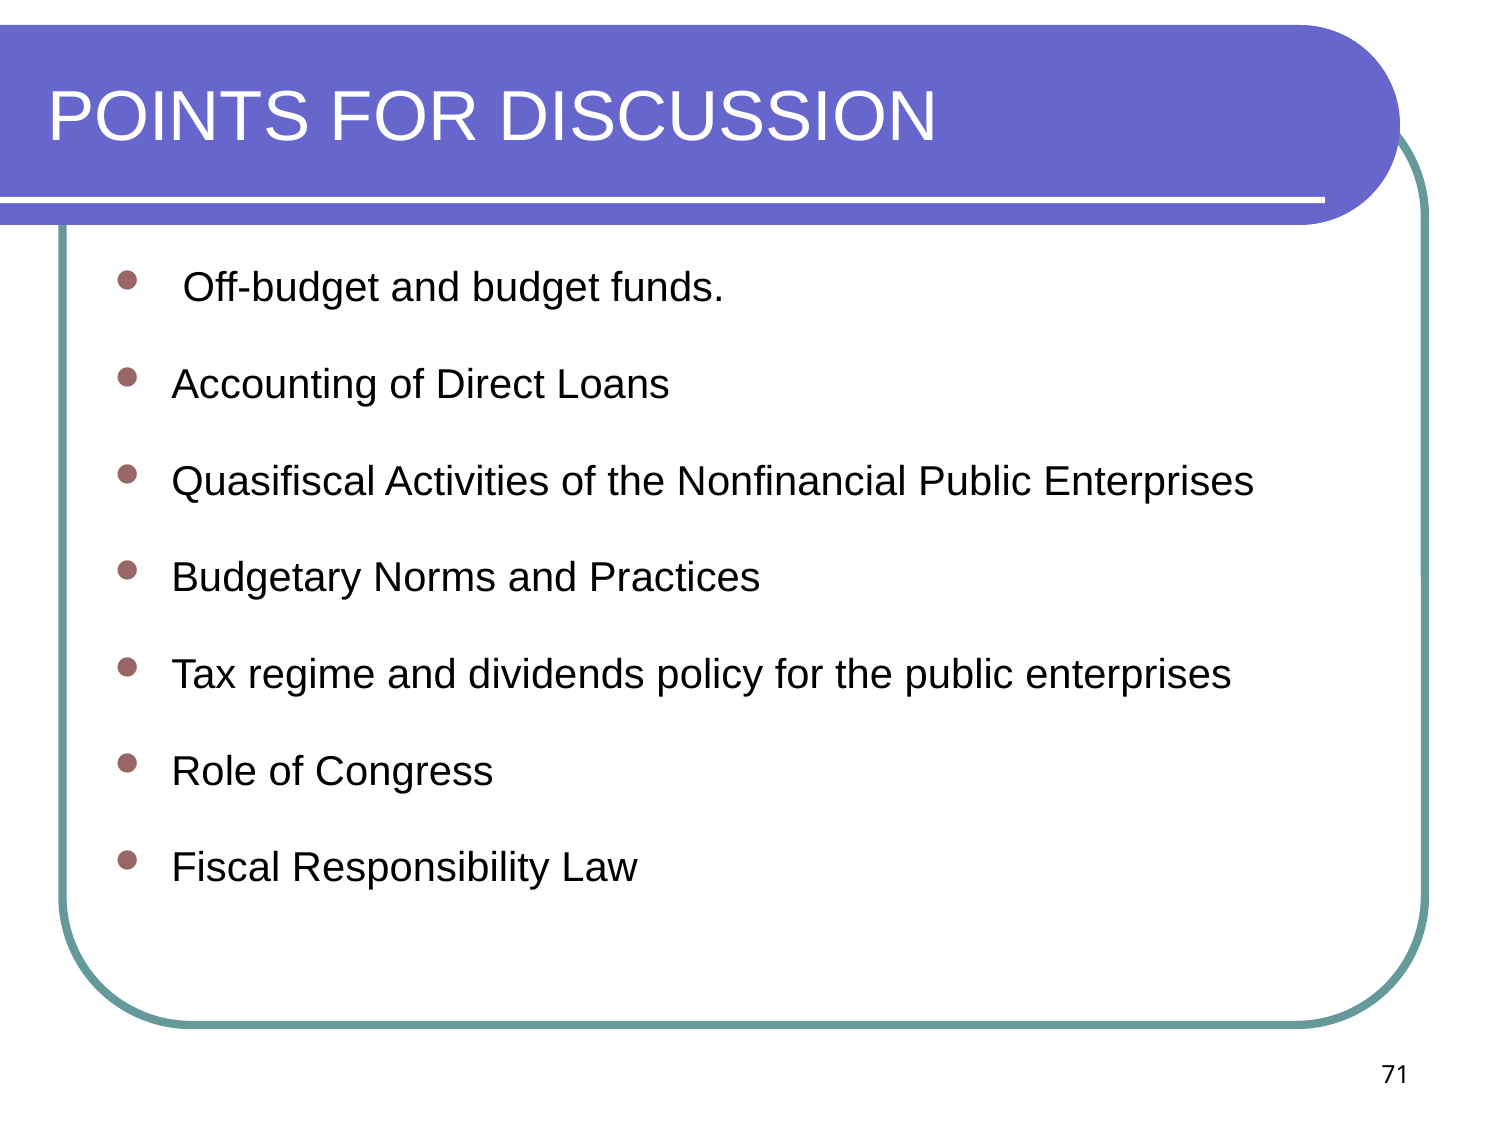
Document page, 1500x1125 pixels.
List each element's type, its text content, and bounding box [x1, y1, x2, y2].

list Off-budget and budget funds. Accounting of Direct Loans Quasifiscal Activities of the Nonfinancial Public Enterprises Budgetary Norms and Practices Tax regime and dividends policy for the public enterprises Role of Congress Fiscal Responsibility Law [99, 262, 1401, 988]
title POINTS FOR DISCUSSION [31, 37, 1348, 188]
slide_number 71 [1074, 1024, 1426, 1101]
